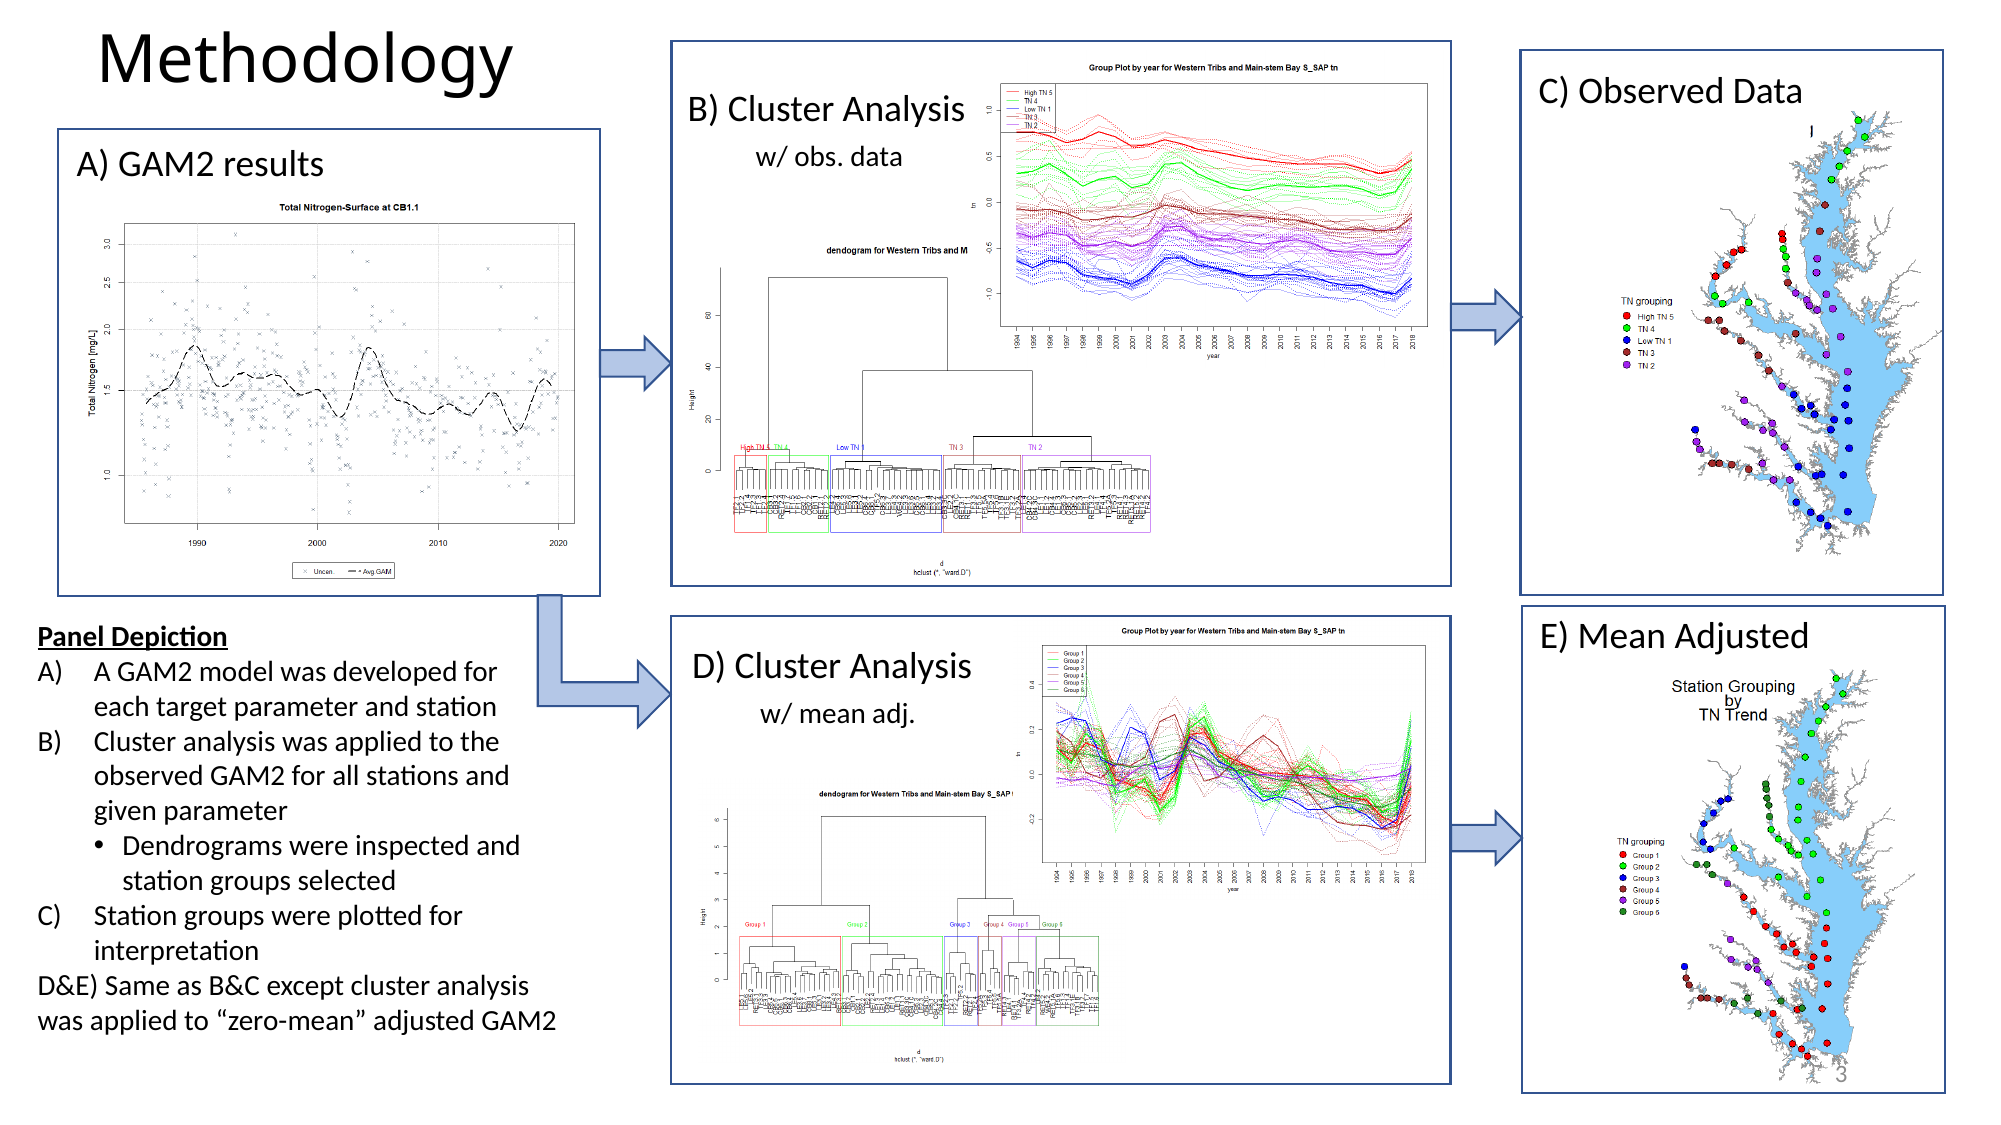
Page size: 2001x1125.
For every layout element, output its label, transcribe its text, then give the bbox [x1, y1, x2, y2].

text_box [536, 594, 563, 609]
title Methodology [81, 24, 586, 98]
text_box C) Observed Data [1523, 59, 1819, 119]
text_box [1450, 809, 1524, 868]
text_box [670, 40, 1452, 587]
text_box Panel Depiction A GAM2 model was developed for each target parameter and station Cluster analysis was applied to the observed GAM2 for all stations and given parameter Dendrograms were inspected and station groups selected Station groups were plotted for interpretation D&E) Same as B&C except cluster analysis was applied to “zero-mean” adjusted GAM2 [22, 609, 594, 1044]
picture [1581, 649, 1961, 1104]
text_box [594, 658, 673, 730]
text_box [1519, 49, 1944, 596]
picture [1584, 89, 1991, 577]
text_box [1825, 605, 1946, 649]
text_box E) Mean Adjusted [1524, 603, 1825, 664]
text_box [598, 334, 673, 393]
text_box [670, 615, 1452, 1085]
text_box D) Cluster Analysis w/ mean adj. [677, 633, 988, 739]
text_box [57, 128, 601, 597]
text_box [1449, 288, 1524, 346]
text_box [1521, 605, 1581, 1042]
picture [698, 615, 1440, 1063]
picture [77, 198, 586, 582]
slide_number 3 [1412, 1042, 1581, 1103]
picture [686, 50, 1444, 577]
